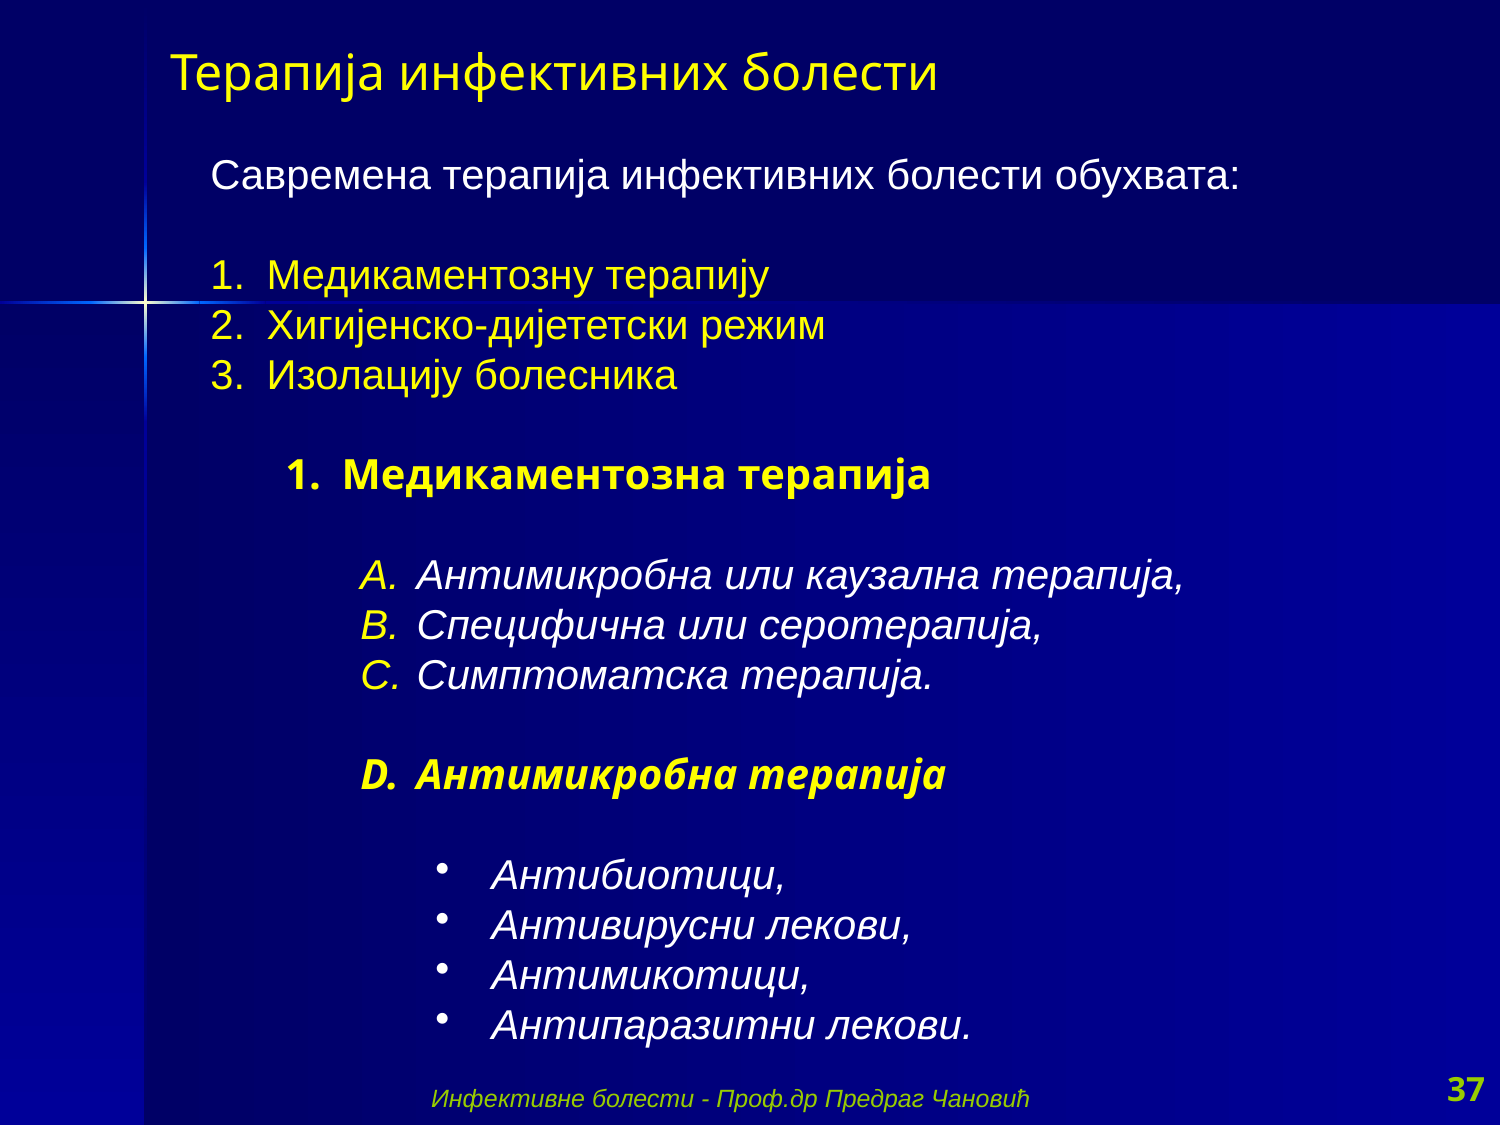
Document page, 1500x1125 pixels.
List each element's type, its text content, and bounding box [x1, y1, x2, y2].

text_box Савремена терапија инфективних болести обухвата: Медикаментозну терапију Хигијенско-дијететски режим Изолацију болесника Медикаментозна терапија Антимикробна или каузална терапија, Специфична или серотерапија, Симптоматска терапија. Антимикробна терапија Антибиотици, Антивирусни лекови, Антимикотици, Антипаразитни лекови. [195, 140, 1352, 1056]
slide_number 37 [1354, 1059, 1500, 1125]
footer Инфективне болести - Проф.др Предраг Чановић [412, 1074, 1051, 1125]
text_box Терапија инфективних болести [155, 33, 968, 109]
